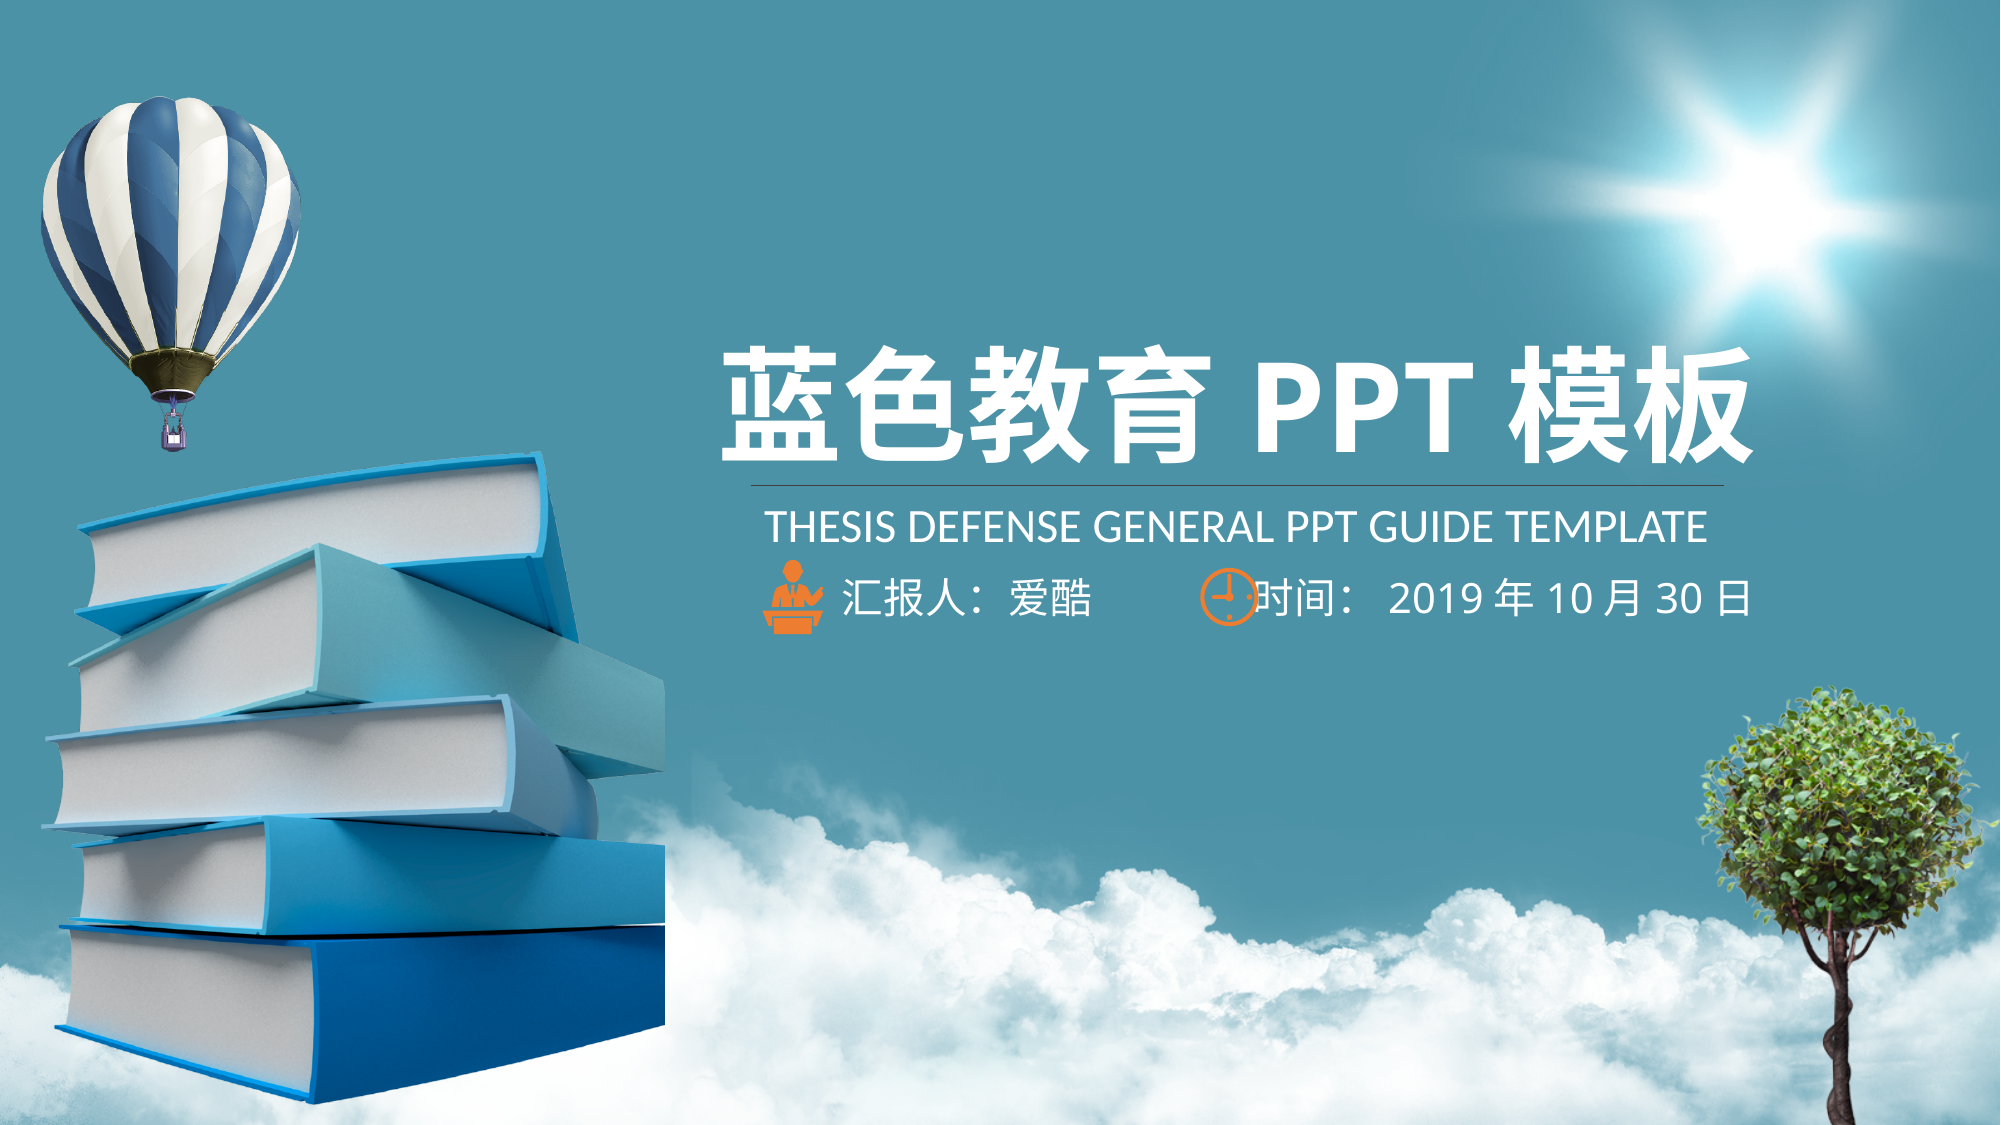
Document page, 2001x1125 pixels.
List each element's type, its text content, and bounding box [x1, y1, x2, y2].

text_box [782, 560, 803, 583]
text_box 蓝色教育PPT模板 [702, 319, 1369, 485]
text_box 汇报人：爱酷 [826, 564, 1108, 629]
text_box [771, 583, 824, 607]
text_box THESIS DEFENSE GENERAL PPT GUIDE TEMPLATE [749, 486, 1726, 559]
picture [1369, 0, 2000, 532]
picture [0, 96, 2000, 1125]
text_box [762, 610, 824, 635]
text_box 时间：2019年10月30日 [1238, 564, 1770, 629]
text_box [1200, 567, 1259, 627]
